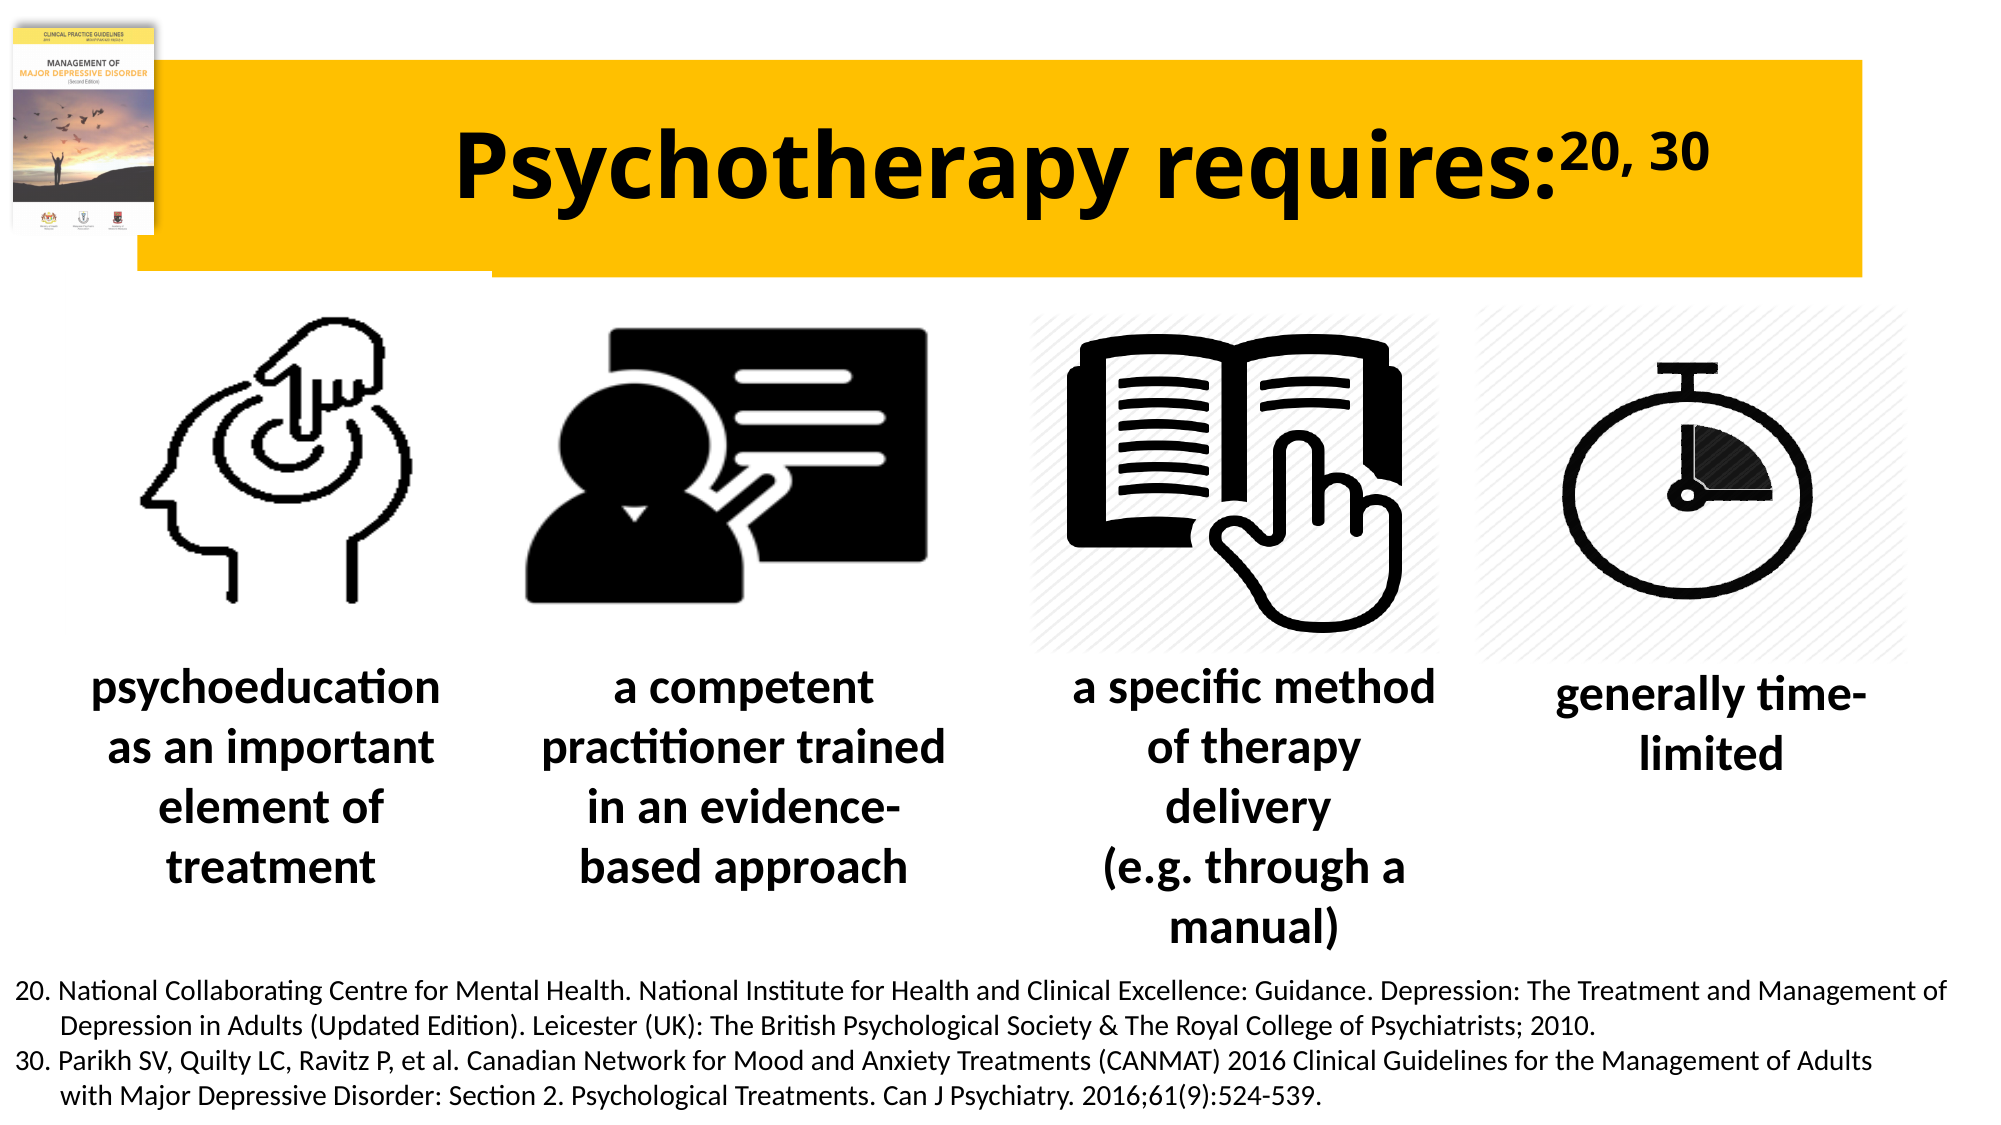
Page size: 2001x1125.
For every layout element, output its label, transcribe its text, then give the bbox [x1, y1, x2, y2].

title Psychotherapy requires:20, 30 [137, 59, 1863, 271]
picture [13, 28, 154, 235]
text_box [37, 271, 1919, 911]
text_box 20. National Collaborating Centre for Mental Health. National Institute for Health and Clinical Excellence: Guidance. Depression: The Treatment and Management of Depression in Adults (Updated Edition). Leicester (UK): The British Psychological Society & The Royal College of Psychiatrists; 2010. 30. Parikh SV, Quilty LC, Ravitz P, et al. Canadian Network for Mood and Anxiety Treatments (CANMAT) 2016 Clinical Guidelines for the Management of Adults with Major Depressive Disorder: Section 2. Psychological Treatments. Can J Psychiatry. 2016;61(9):524-539. [0, 963, 2000, 1119]
